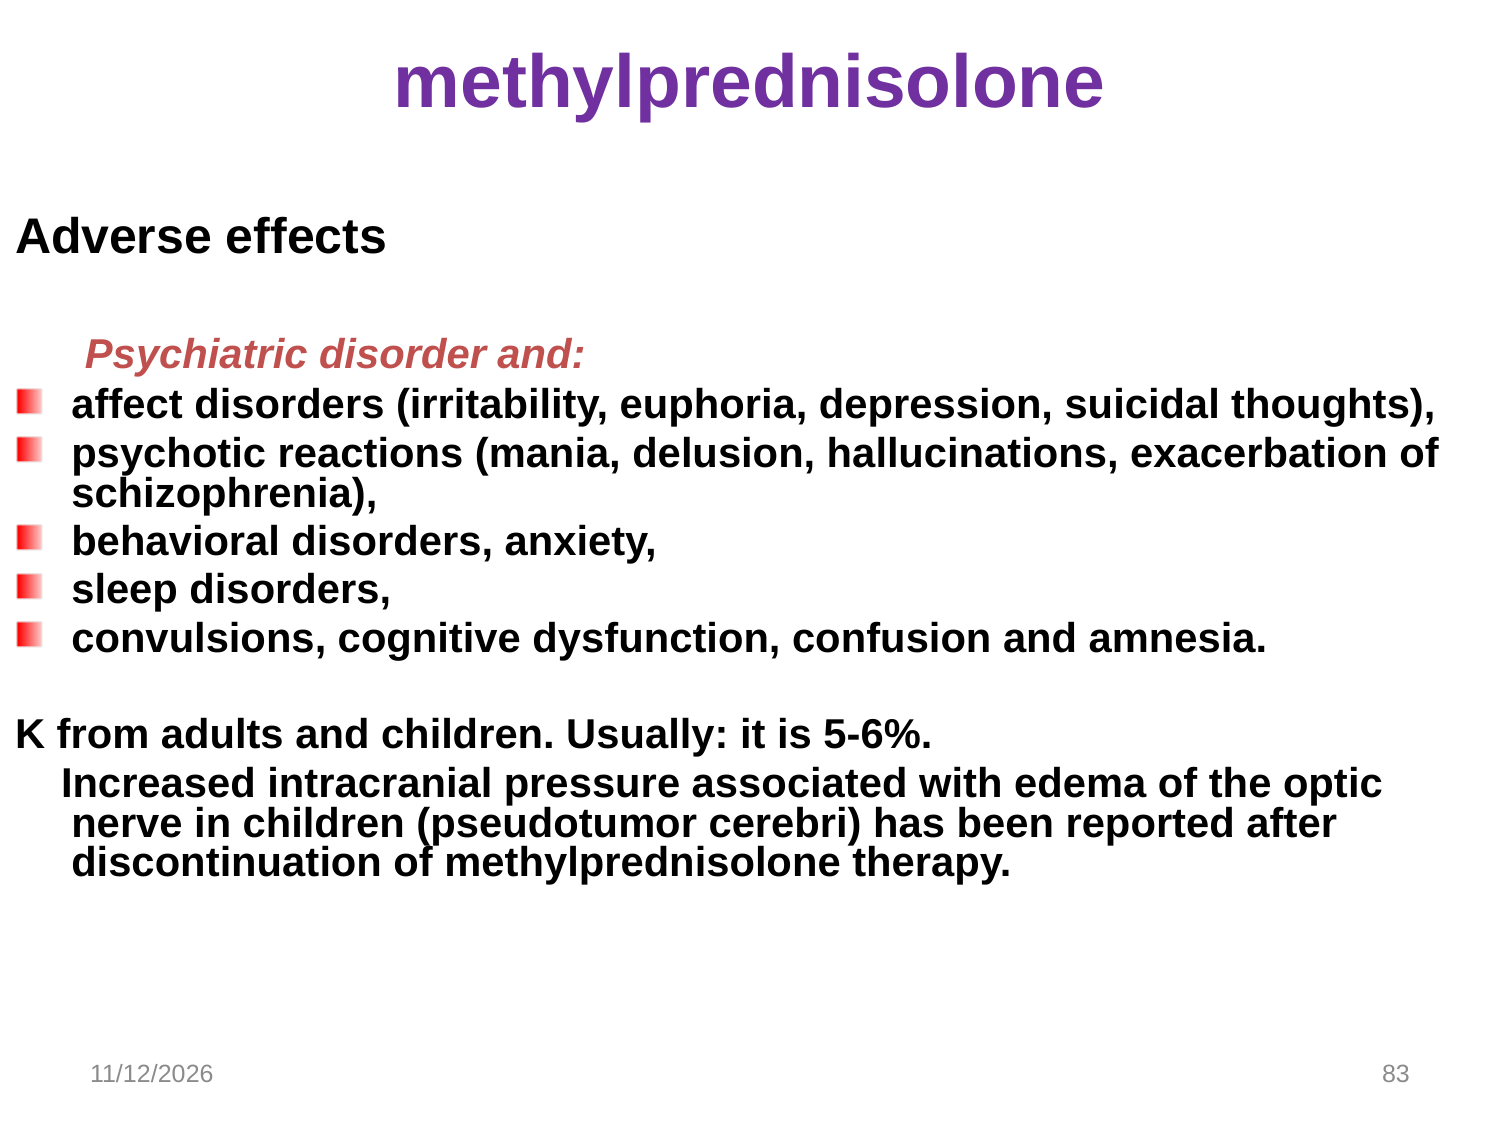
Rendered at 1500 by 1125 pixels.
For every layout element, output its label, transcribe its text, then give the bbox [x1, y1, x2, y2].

list Adverse effects Psychiatric disorder and: affect disorders (irritability, euphoria, depression, suicidal thoughts), psychotic reactions (mania, delusion, hallucinations, exacerbation of schizophrenia), behavioral disorders, anxiety, sleep disorders, convulsions, cognitive dysfunction, confusion and amnesia. K from adults and children. Usually: it is 5-6%. Increased intracranial pressure associated with edema of the optic nerve in children (pseudotumor cerebri) has been reported after discontinuation of methylprednisolone therapy. [0, 207, 1500, 984]
picture [15, 523, 45, 553]
picture [15, 620, 45, 650]
picture [15, 387, 45, 417]
slide_number 83 [1074, 1042, 1425, 1103]
picture [15, 572, 45, 602]
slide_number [75, 1042, 425, 1103]
title methylprednisolone [0, 0, 1500, 155]
picture [15, 435, 45, 465]
